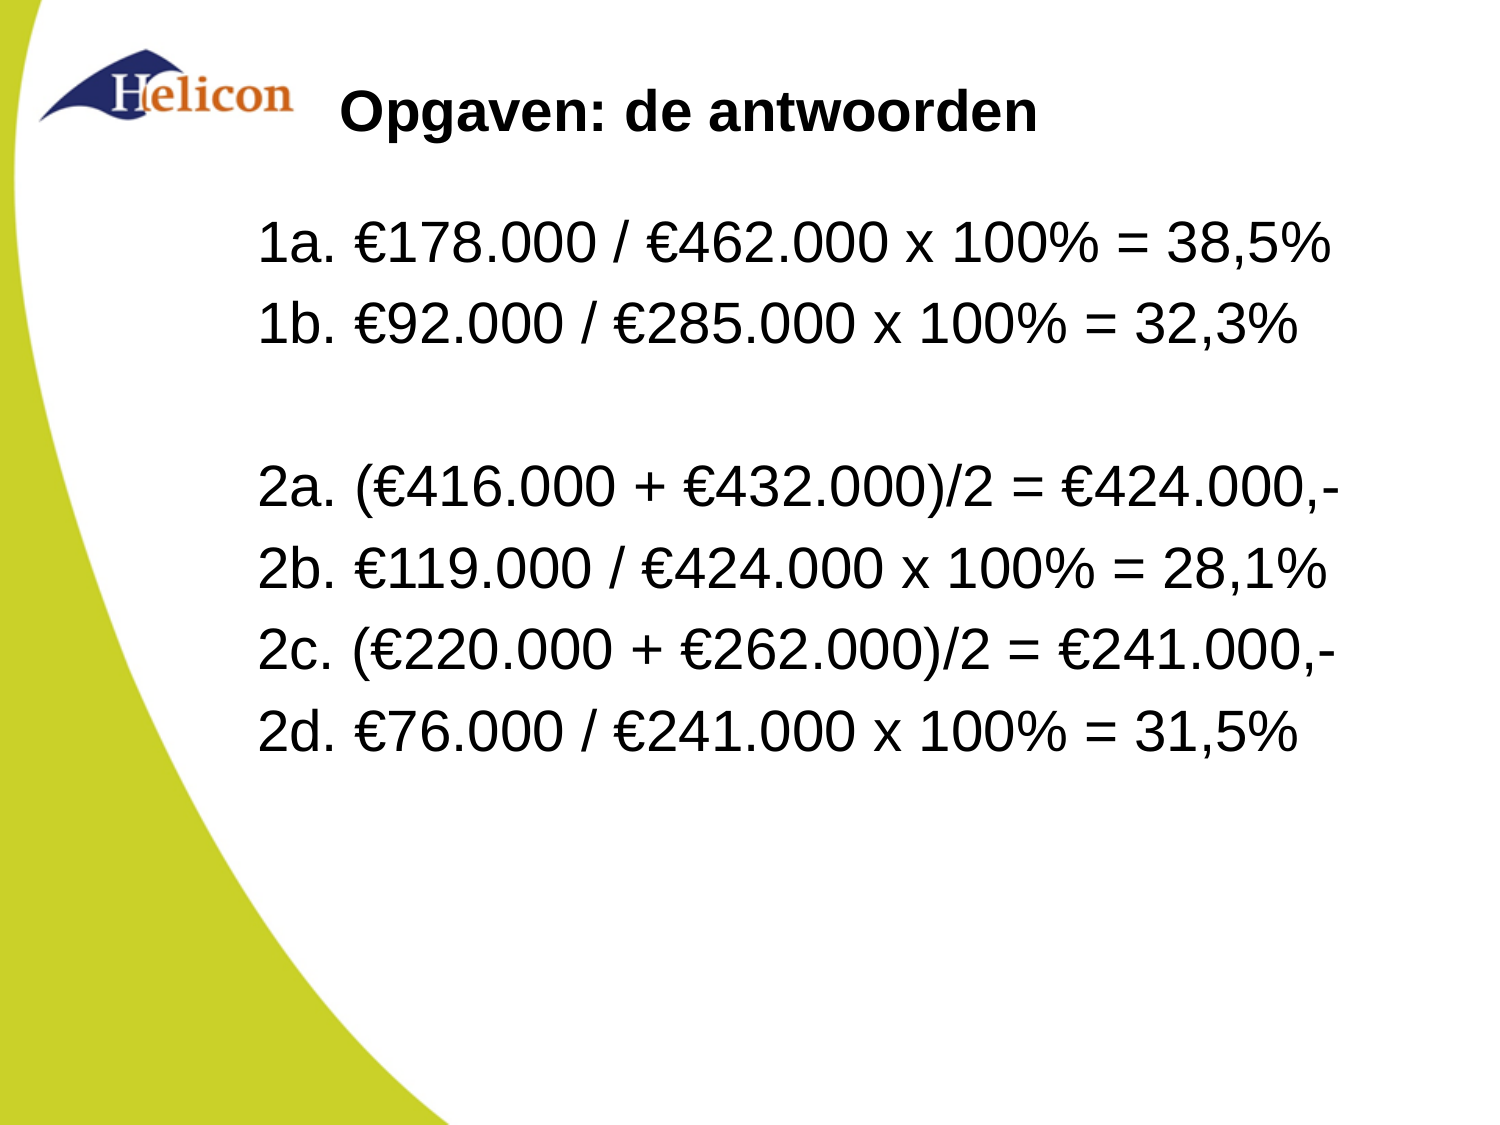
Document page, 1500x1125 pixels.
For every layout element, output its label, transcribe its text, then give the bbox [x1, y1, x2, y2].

list 1a. €178.000 / €462.000 x 100% = 38,5% 1b. €92.000 / €285.000 x 100% = 32,3% 2a. (€416.000 + €432.000)/2 = €424.000,- 2b. €119.000 / €424.000 x 100% = 28,1% 2c. (€220.000 + €262.000)/2 = €241.000,- 2d. €76.000 / €241.000 x 100% = 31,5% [242, 196, 1425, 1005]
picture [0, 0, 1500, 1125]
title Opgaven: de antwoorden [324, 54, 1415, 161]
